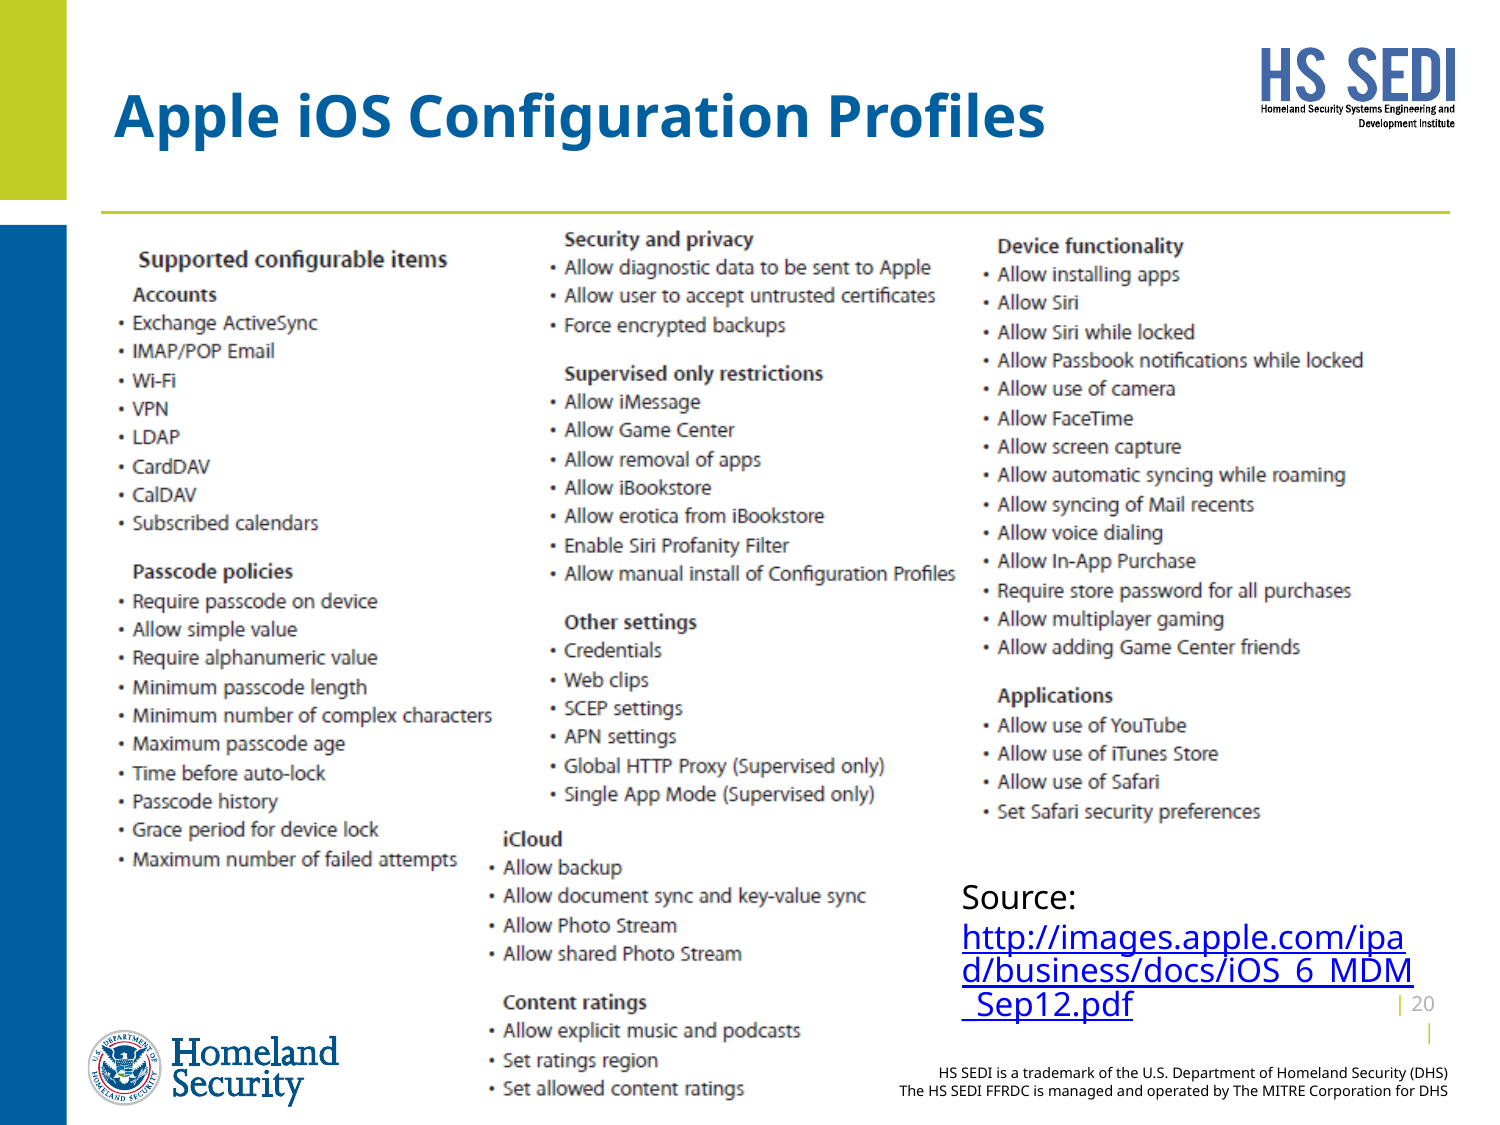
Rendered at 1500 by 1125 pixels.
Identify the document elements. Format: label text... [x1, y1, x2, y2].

picture [77, 216, 1408, 1113]
text_box Source: http://images.apple.com/ipad/business/docs/iOS_6_MDM_Sep12.pdf [946, 868, 1440, 969]
title Apple iOS Configuration Profiles [99, 45, 1248, 188]
slide_number | 19 | [1368, 1021, 1450, 1052]
